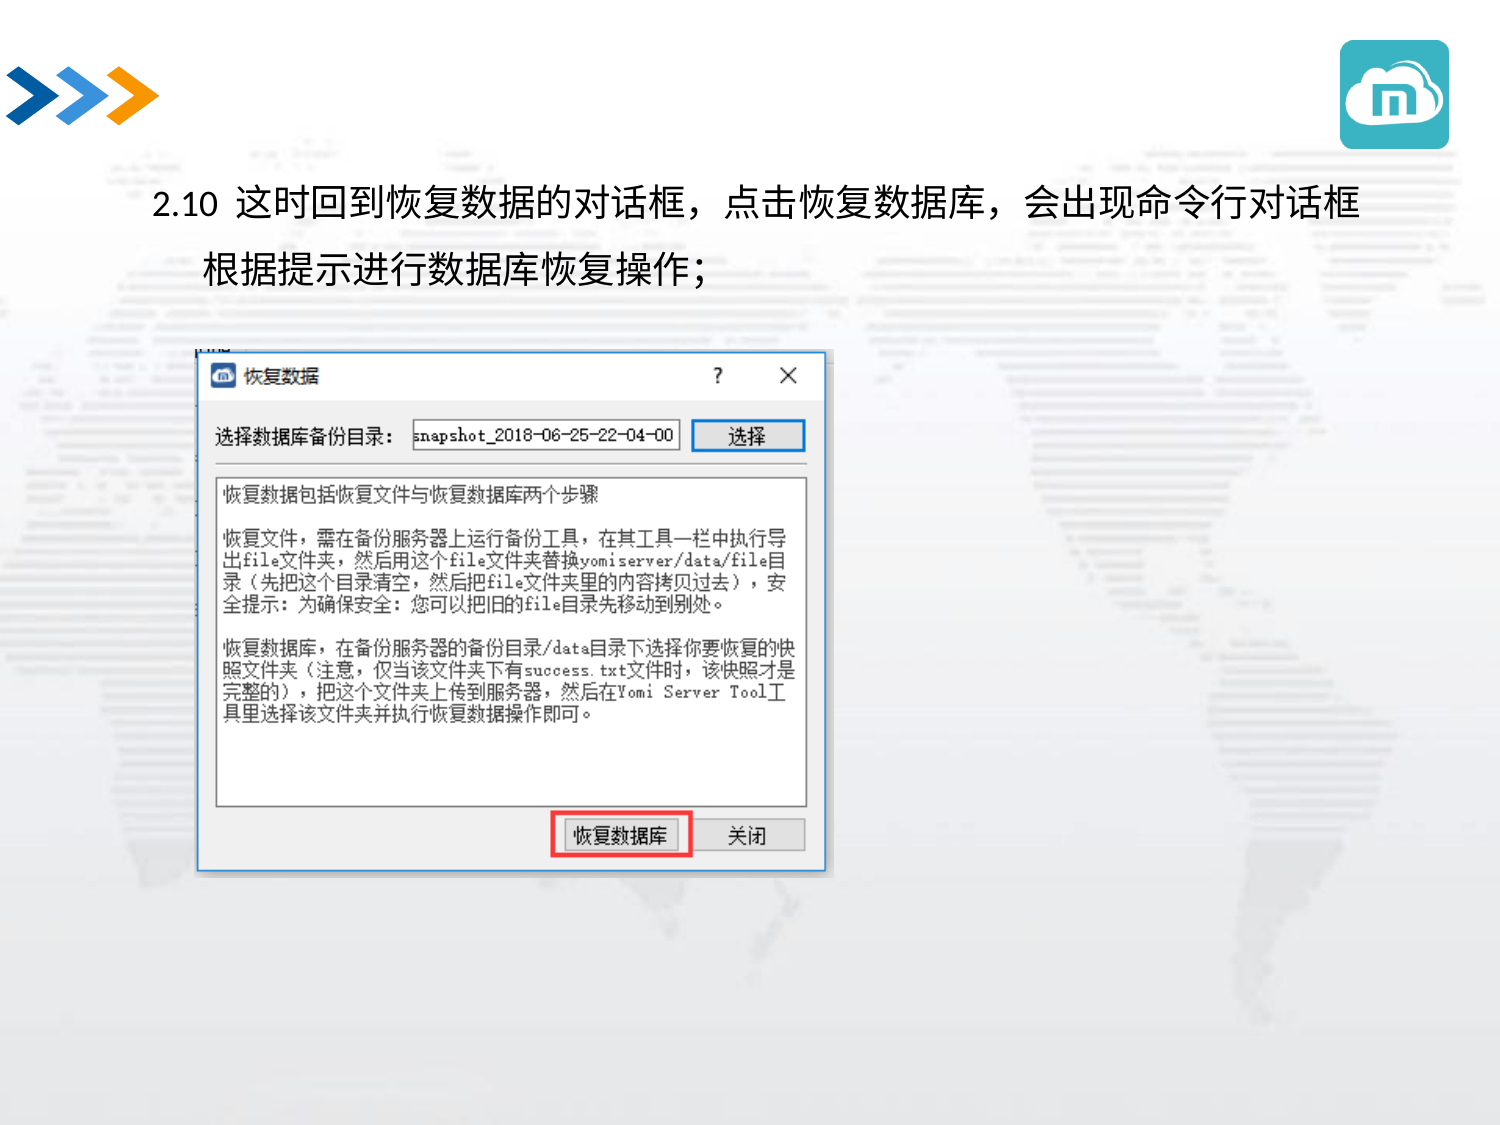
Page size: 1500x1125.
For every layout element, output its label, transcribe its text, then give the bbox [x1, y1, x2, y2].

text_box 2.10 这时回到恢复数据的对话框，点击恢复数据库，会出现命令行对话框 根据提示进行数据库恢复操作； [137, 148, 1376, 299]
picture [0, 0, 1500, 1125]
